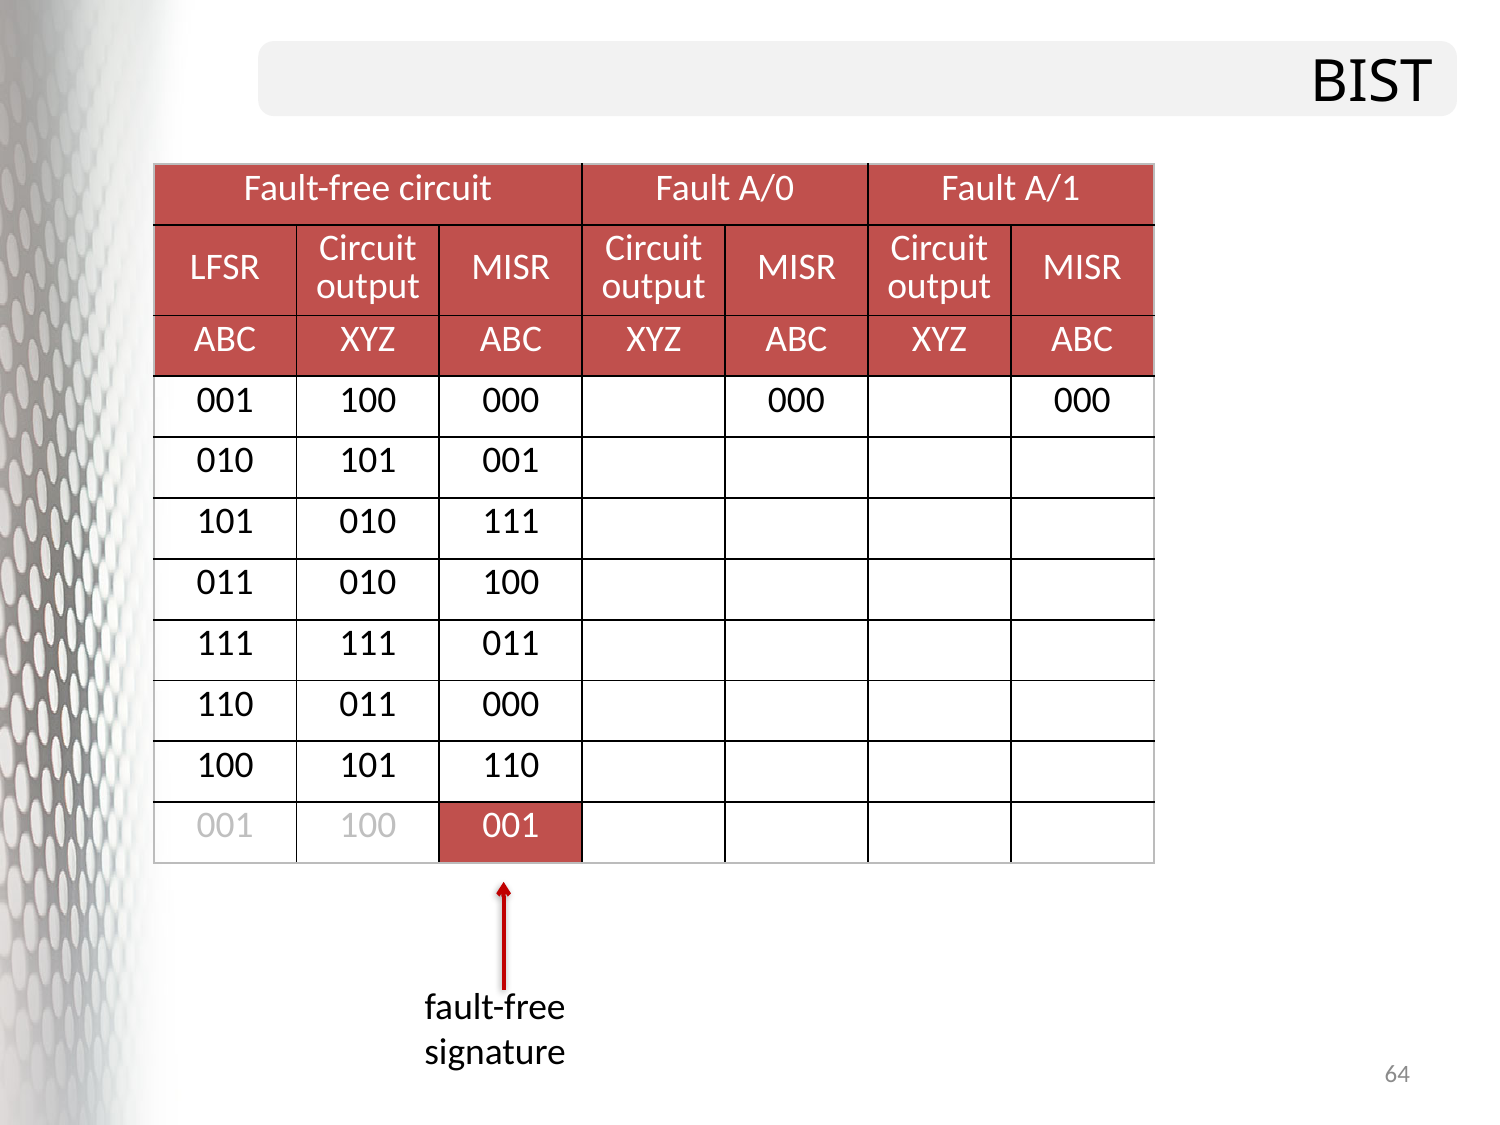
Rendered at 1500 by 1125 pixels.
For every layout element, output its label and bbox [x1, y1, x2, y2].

table_cell [726, 560, 867, 619]
table_cell [440, 499, 581, 558]
table_cell [155, 377, 296, 436]
table_cell [1012, 377, 1153, 436]
table_cell [583, 438, 724, 497]
table_cell [155, 681, 296, 740]
table_cell [440, 803, 581, 862]
table_cell [297, 621, 438, 680]
table_cell [583, 499, 724, 558]
table_cell [726, 742, 867, 801]
table_cell [440, 621, 581, 680]
table_cell [1012, 560, 1153, 619]
table_cell [440, 560, 581, 619]
table_cell [869, 803, 1010, 862]
table_cell [583, 316, 724, 375]
table_cell [726, 377, 867, 436]
text_box [401, 974, 590, 1080]
table_cell [1012, 681, 1153, 740]
table_cell [1012, 742, 1153, 801]
table_cell [726, 499, 867, 558]
table_cell [583, 621, 724, 680]
table_cell [440, 377, 581, 436]
table_cell [440, 226, 581, 315]
table_cell [1012, 621, 1153, 680]
table_cell [869, 499, 1010, 558]
title [258, 40, 1449, 117]
table_header [155, 165, 581, 224]
table_cell [583, 560, 724, 619]
table_cell [1012, 316, 1153, 375]
table_cell [869, 742, 1010, 801]
table_cell [869, 438, 1010, 497]
table_cell [155, 560, 296, 619]
table_cell [155, 742, 296, 801]
table_cell [1012, 803, 1153, 862]
table_cell [155, 316, 296, 375]
table_cell [583, 681, 724, 740]
table_cell [297, 681, 438, 740]
table_cell [869, 226, 1010, 315]
table_cell [1012, 438, 1153, 497]
table_cell [297, 316, 438, 375]
table_cell [726, 438, 867, 497]
table_cell [155, 226, 296, 315]
table_cell [726, 621, 867, 680]
table_cell [440, 316, 581, 375]
table_cell [583, 742, 724, 801]
table_cell [440, 742, 581, 801]
table_cell [297, 803, 438, 862]
table_cell [726, 226, 867, 315]
table_cell [869, 316, 1010, 375]
table_cell [155, 803, 296, 862]
table_cell [155, 438, 296, 497]
table_cell [440, 438, 581, 497]
table_cell [297, 560, 438, 619]
table_cell [155, 499, 296, 558]
table_header [583, 165, 867, 224]
table_cell [869, 377, 1010, 436]
table_cell [583, 226, 724, 315]
picture [0, 0, 200, 1125]
table_cell [583, 803, 724, 862]
table_cell [726, 316, 867, 375]
table_header [869, 165, 1153, 224]
table_cell [869, 560, 1010, 619]
table_cell [297, 499, 438, 558]
table_cell [155, 621, 296, 680]
table_cell [869, 621, 1010, 680]
table_cell [869, 681, 1010, 740]
table_cell [1012, 226, 1153, 315]
table_cell [297, 742, 438, 801]
table_cell [1012, 499, 1153, 558]
table_cell [440, 681, 581, 740]
table_cell [726, 681, 867, 740]
table_cell [297, 226, 438, 315]
table_cell [297, 438, 438, 497]
table_cell [583, 377, 724, 436]
table_cell [726, 803, 867, 862]
slide_number [1074, 1042, 1425, 1103]
table_cell [297, 377, 438, 436]
